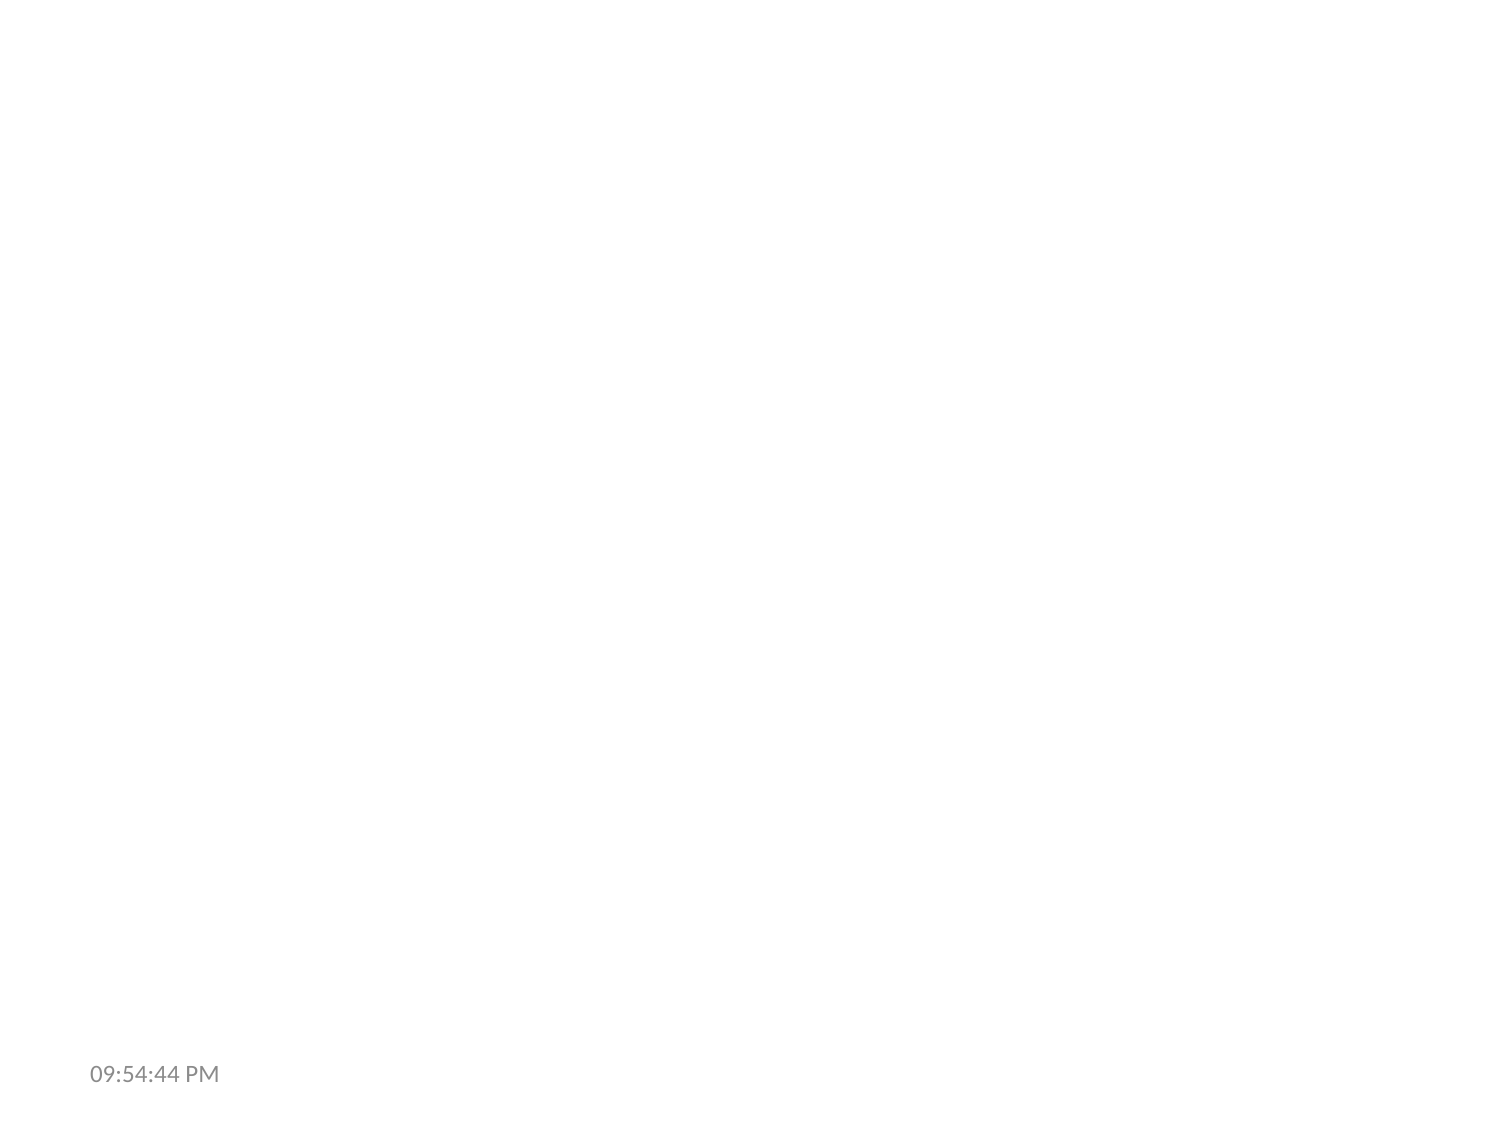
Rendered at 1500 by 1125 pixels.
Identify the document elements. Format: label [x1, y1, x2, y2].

slide_number [75, 1042, 425, 1103]
